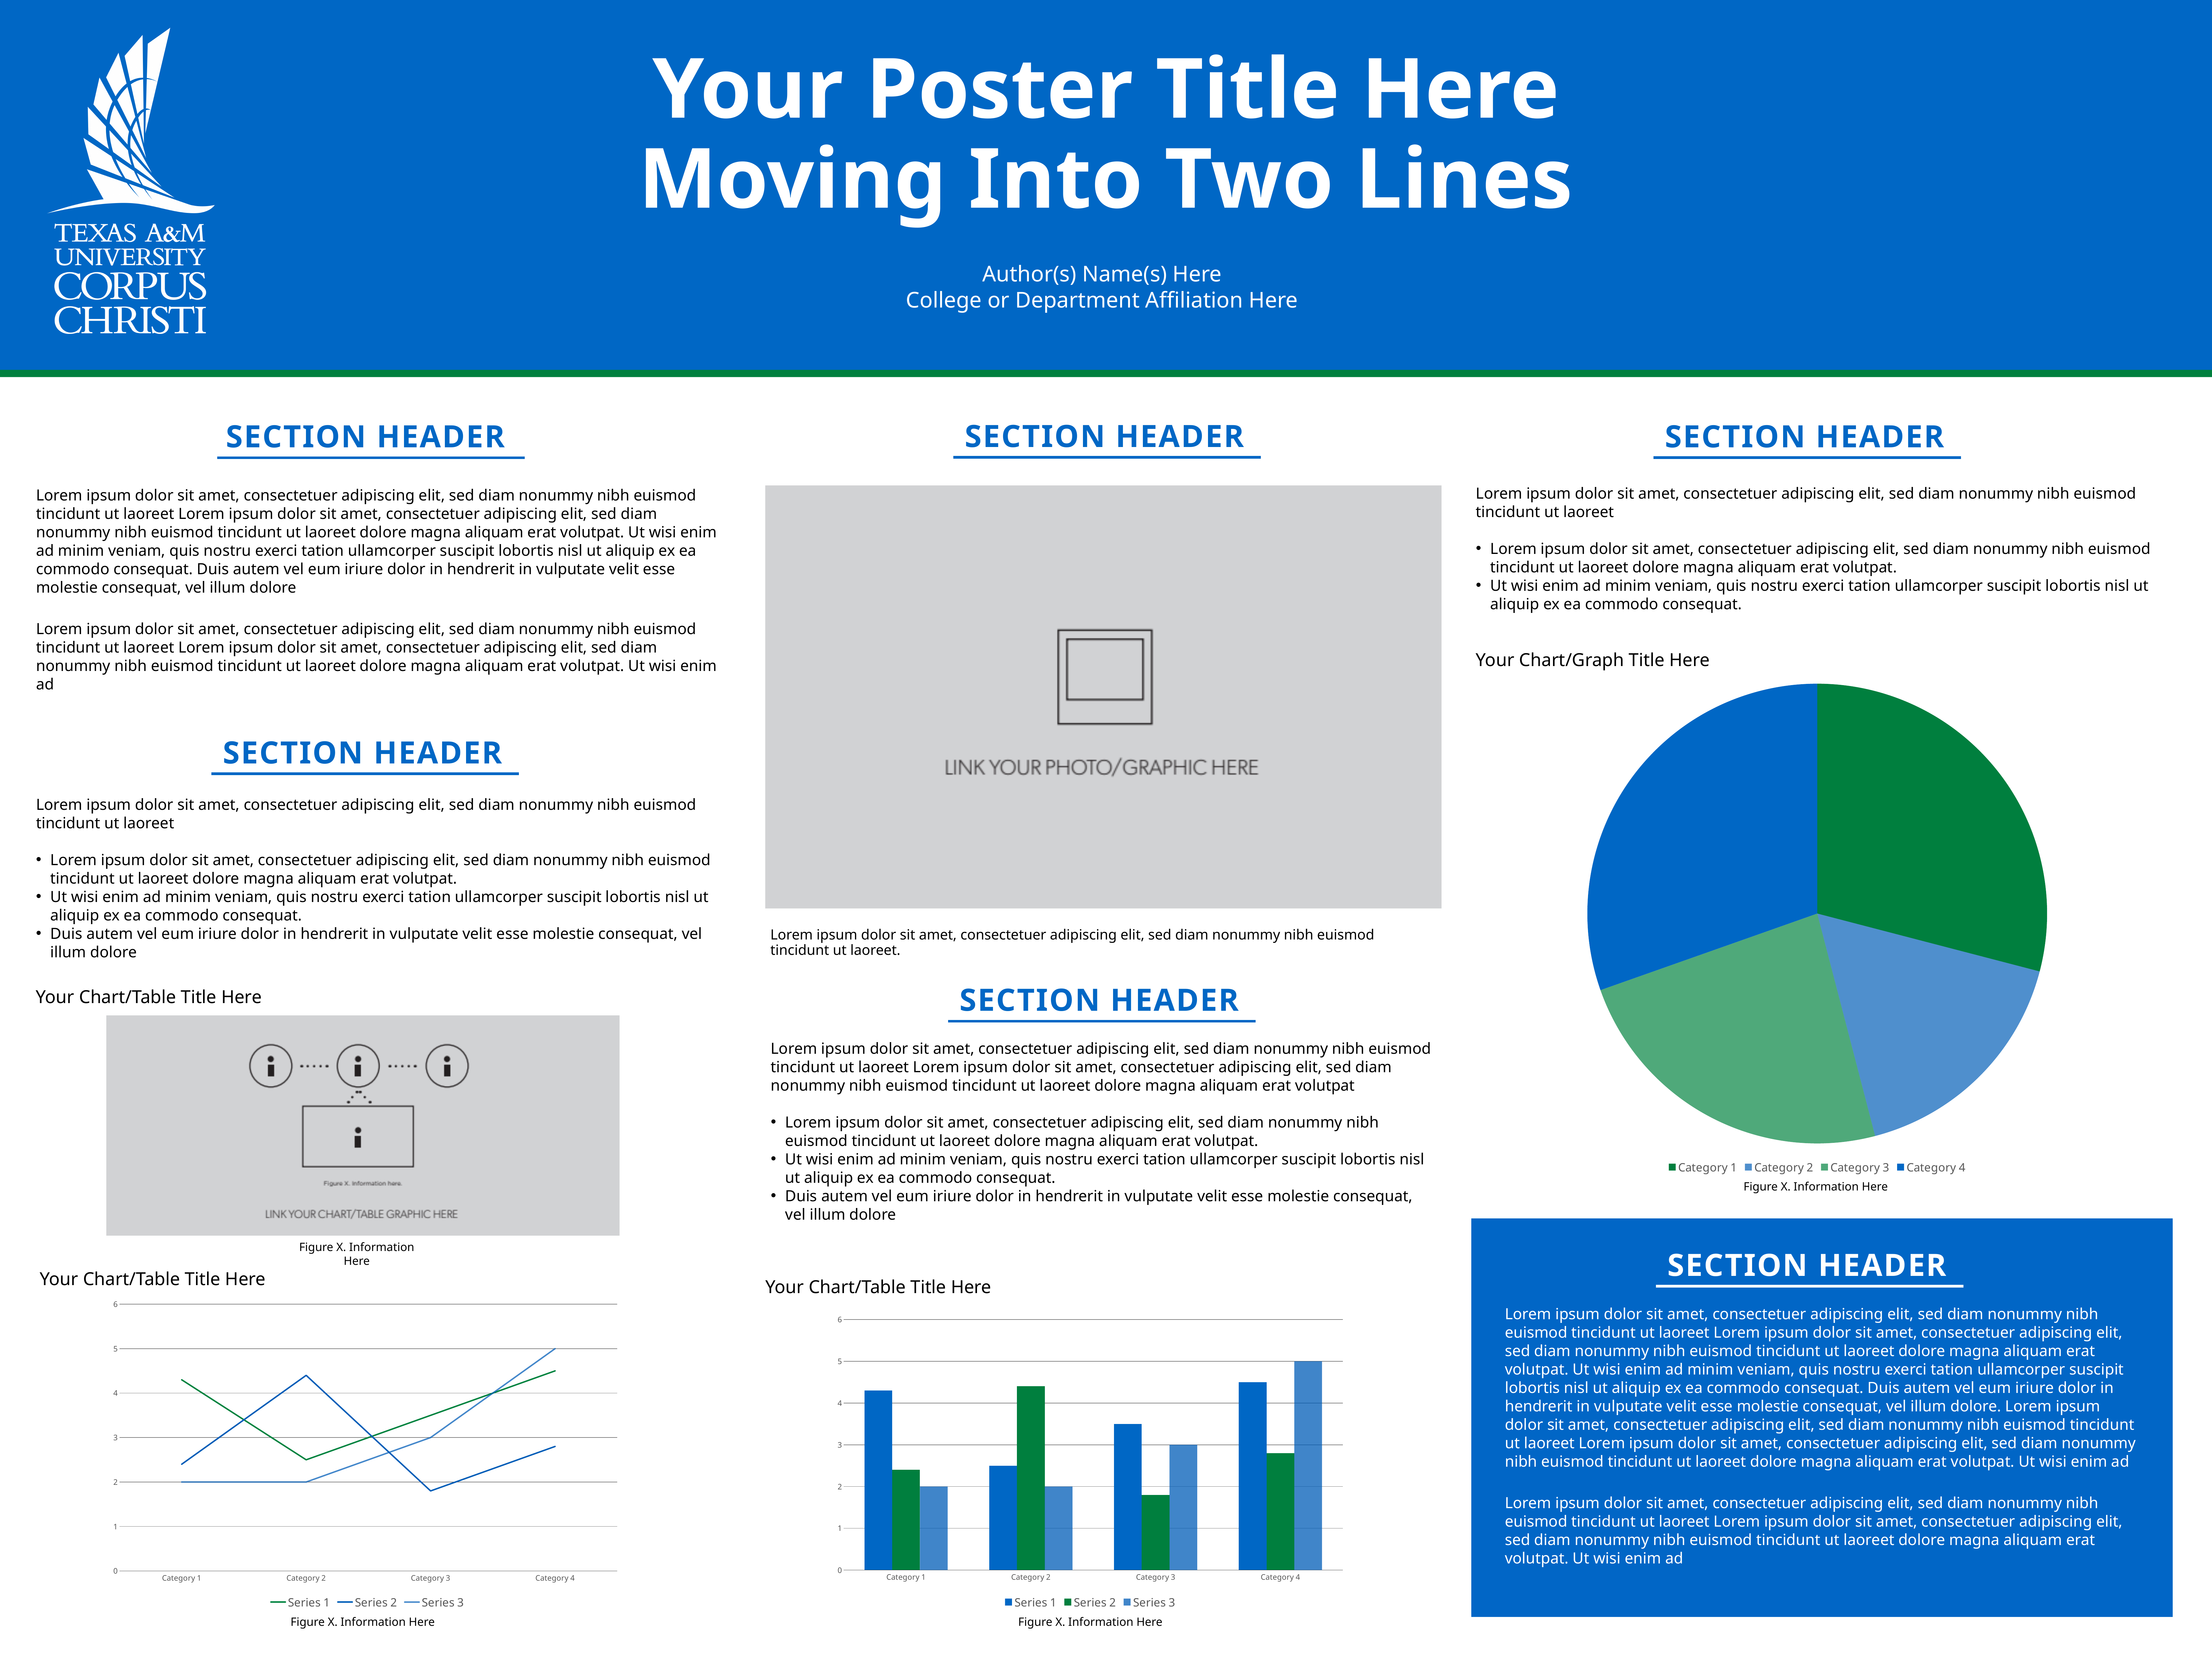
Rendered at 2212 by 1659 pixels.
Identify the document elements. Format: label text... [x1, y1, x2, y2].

text_box Lorem ipsum dolor sit amet, consectetuer adipiscing elit, sed diam nonummy nibh euismod tincidunt ut laoreet Lorem ipsum dolor sit amet, consectetuer adipiscing elit, sed diam nonummy nibh euismod tincidunt ut laoreet dolore magna aliquam erat volutpat. Ut wisi enim ad minim veniam, quis nostru exerci tation ullamcorper suscipit lobortis nisl ut aliquip ex ea commodo consequat. Duis autem vel eum iriure dolor in hendrerit in vulputate velit esse molestie consequat, vel illum dolore [31, 792, 728, 981]
chart [1477, 673, 2158, 1178]
text_box SECTION HEADER [1542, 1243, 2072, 1285]
picture [765, 485, 1442, 908]
text_box Lorem ipsum dolor sit amet, consectetuer adipiscing elit, sed diam nonummy nibh euismod tincidunt ut laoreet Lorem ipsum dolor sit amet, consectetuer adipiscing elit, sed diam nonummy nibh euismod tincidunt ut laoreet dolore magna aliquam erat volutpat. Ut wisi enim ad minim veniam, quis nostru exerci tation ullamcorper suscipit lobortis nisl ut aliquip ex ea commodo consequat. Duis autem vel eum iriure dolor in hendrerit in vulputate velit esse molestie consequat, vel illum dolore. Lorem ipsum dolor sit amet, consectetuer adipiscing elit, sed diam nonummy nibh euismod tincidunt ut laoreet Lorem ipsum dolor sit amet, consectetuer adipiscing elit, sed diam nonummy nibh euismod tincidunt ut laoreet dolore magna aliquam erat volutpat. Ut wisi enim ad Lorem ipsum dolor sit amet, consectetuer adipiscing elit, sed diam nonummy nibh euismod tincidunt ut laoreet Lorem ipsum dolor sit amet, consectetuer adipiscing elit, sed diam nonummy nibh euismod tincidunt ut laoreet dolore magna aliquam erat volutpat. Ut wisi enim ad [1500, 1302, 2143, 1596]
text_box Author(s) Name(s) Here College or Department Affiliation Here [851, 257, 1354, 314]
text_box SECTION HEADER [101, 415, 631, 457]
picture [47, 27, 215, 334]
chart [107, 1299, 628, 1613]
text_box Lorem ipsum dolor sit amet, consectetuer adipiscing elit, sed diam nonummy nibh euismod tincidunt ut laoreet Lorem ipsum dolor sit amet, consectetuer adipiscing elit, sed diam nonummy nibh euismod tincidunt ut laoreet dolore magna aliquam erat volutpat Lorem ipsum dolor sit amet, consectetuer adipiscing elit, sed diam nonummy nibh euismod tincidunt ut laoreet dolore magna aliquam erat volutpat. Ut wisi enim ad minim veniam, quis nostru exerci tation ullamcorper suscipit lobortis nisl ut aliquip ex ea commodo consequat. Duis autem vel eum iriure dolor in hendrerit in vulputate velit esse molestie consequat, vel illum dolore [766, 1036, 1442, 1244]
text_box Your Chart/Graph Title Here [1471, 646, 1841, 672]
text_box SECTION HEADER [834, 979, 1365, 1020]
text_box SECTION HEADER [98, 731, 628, 773]
text_box Lorem ipsum dolor sit amet, consectetuer adipiscing elit, sed diam nonummy nibh euismod tincidunt ut laoreet Lorem ipsum dolor sit amet, consectetuer adipiscing elit, sed diam nonummy nibh euismod tincidunt ut laoreet dolore magna aliquam erat volutpat. Ut wisi enim ad minim veniam, quis nostru exerci tation ullamcorper suscipit lobortis nisl ut aliquip ex ea commodo consequat. Duis autem vel eum iriure dolor in hendrerit in vulputate velit esse molestie consequat, vel illum dolore Lorem ipsum dolor sit amet, consectetuer adipiscing elit, sed diam nonummy nibh euismod tincidunt ut laoreet Lorem ipsum dolor sit amet, consectetuer adipiscing elit, sed diam nonummy nibh euismod tincidunt ut laoreet dolore magna aliquam erat volutpat. Ut wisi enim ad [31, 483, 728, 703]
text_box Figure X. Information Here [1736, 1178, 1895, 1195]
text_box [1471, 1218, 2173, 1618]
text_box Figure X. Information Here [285, 1613, 440, 1631]
text_box Figure X. Information Here [1013, 1613, 1168, 1631]
text_box Figure X. Information Here [286, 1237, 427, 1270]
text_box SECTION HEADER [839, 414, 1370, 456]
text_box SECTION HEADER [1540, 415, 2070, 457]
chart [827, 1308, 1354, 1613]
title Your Poster Title Here Moving Into Two Lines [384, 63, 1828, 228]
text_box Lorem ipsum dolor sit amet, consectetuer adipiscing elit, sed diam nonummy nibh euismod tincidunt ut laoreet. [766, 925, 1441, 971]
text_box Your Chart/Table Title Here [761, 1273, 1104, 1299]
text_box [0, 0, 2212, 369]
text_box [0, 369, 2212, 378]
text_box Your Chart/Table Title Here [31, 983, 375, 1009]
text_box Lorem ipsum dolor sit amet, consectetuer adipiscing elit, sed diam nonummy nibh euismod tincidunt ut laoreet Lorem ipsum dolor sit amet, consectetuer adipiscing elit, sed diam nonummy nibh euismod tincidunt ut laoreet dolore magna aliquam erat volutpat. Ut wisi enim ad minim veniam, quis nostru exerci tation ullamcorper suscipit lobortis nisl ut aliquip ex ea commodo consequat. [1471, 481, 2173, 615]
text_box Your Chart/Table Title Here [35, 1265, 379, 1291]
picture [106, 1015, 620, 1236]
